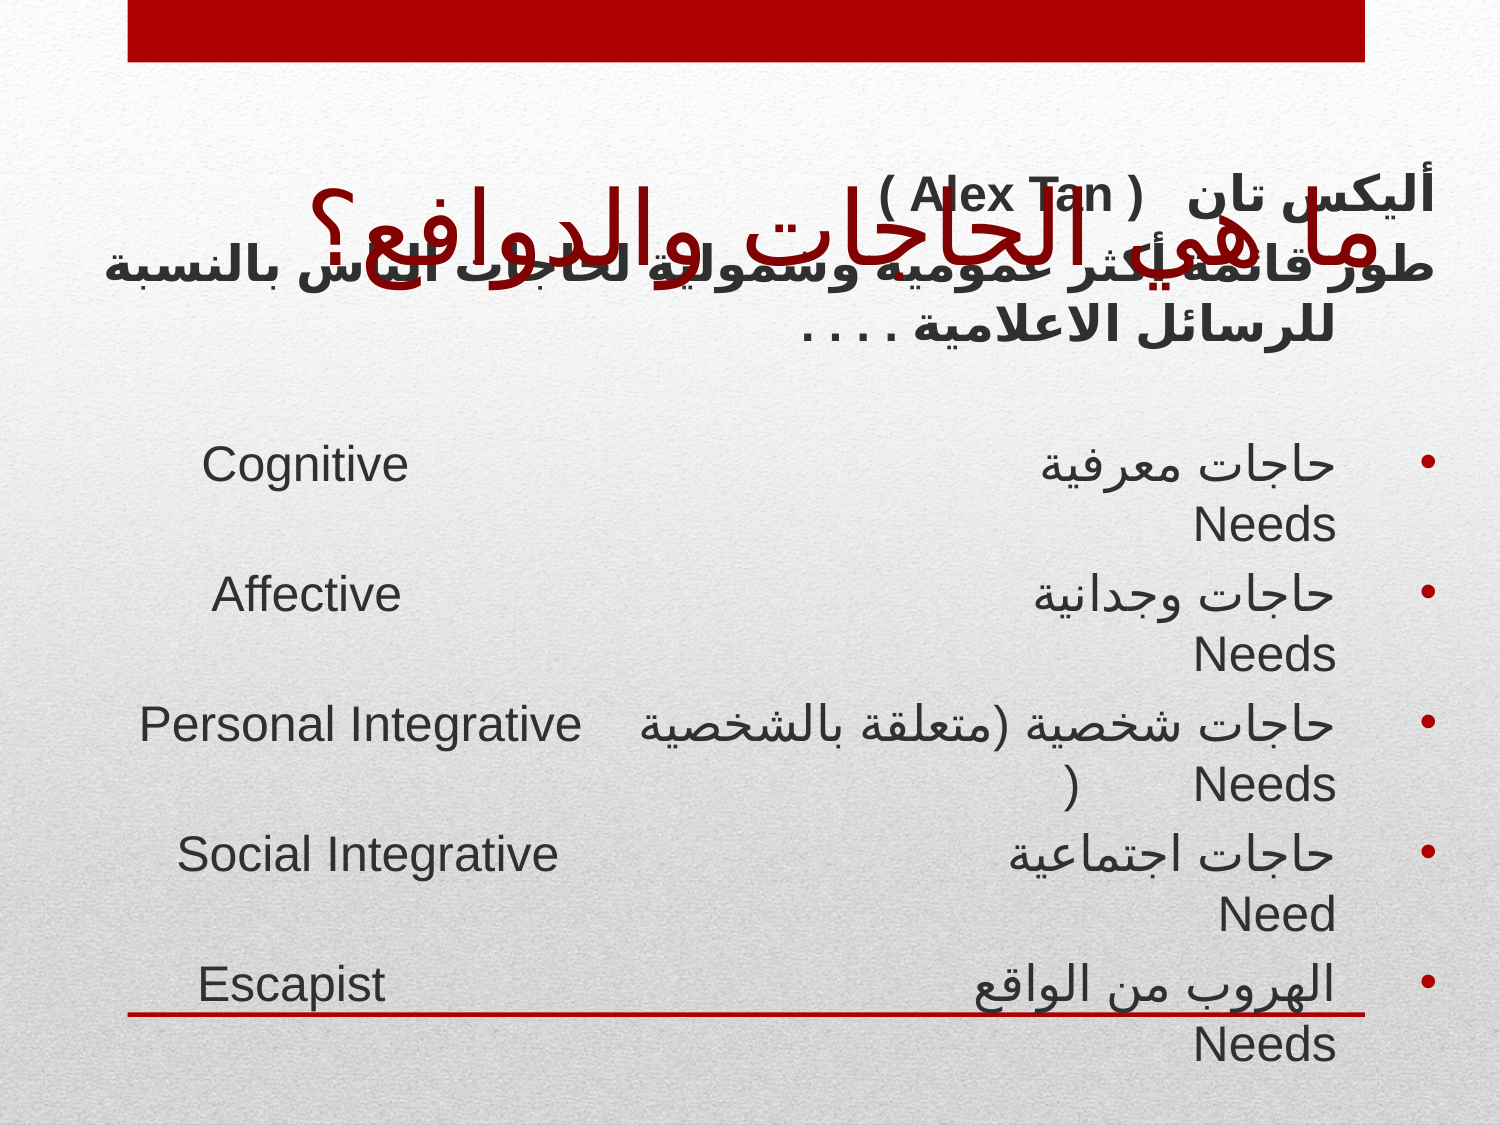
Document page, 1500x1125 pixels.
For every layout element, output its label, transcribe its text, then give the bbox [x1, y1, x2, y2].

list أليكس تان ( Alex Tan ) طور قائمة أكثر عمومية وشمولية لحاجات الناس بالنسبة للرسائل الاعلامية . . . . حاجات معرفية Cognitive Needs حاجات وجدانية Affective Needs حاجات شخصية (متعلقة بالشخصية Personal Integrative Needs ( حاجات اجتماعية Social Integrative Need الهروب من الواقع Escapist Needs [76, 278, 1452, 954]
title ما هي الحاجات والدوافع؟ [289, 30, 1402, 294]
